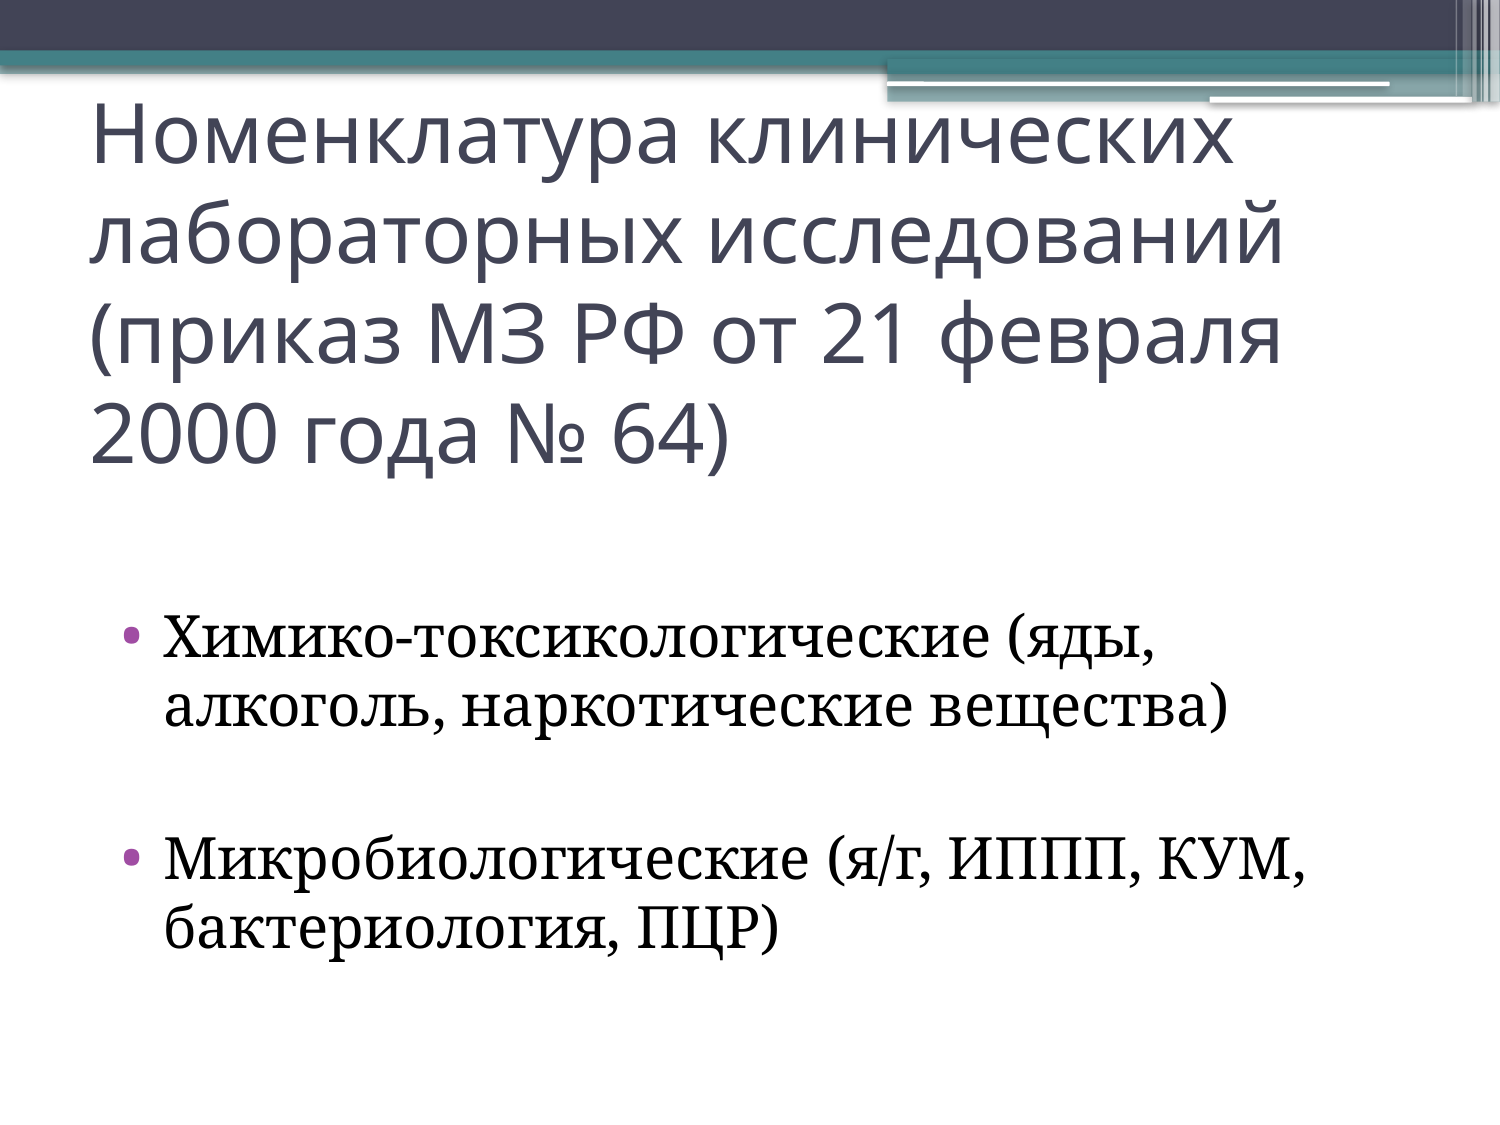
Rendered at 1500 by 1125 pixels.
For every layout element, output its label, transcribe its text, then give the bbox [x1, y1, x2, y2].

title Номенклатура клинических лабораторных исследований (приказ МЗ РФ от 21 февраля 2000 года № 64) [75, 45, 1425, 516]
list Химико-токсикологические (яды, алкоголь, наркотические вещества) Микробиологические (я/г, ИППП, КУМ, бактериология, ПЦР) [88, 515, 1439, 1010]
